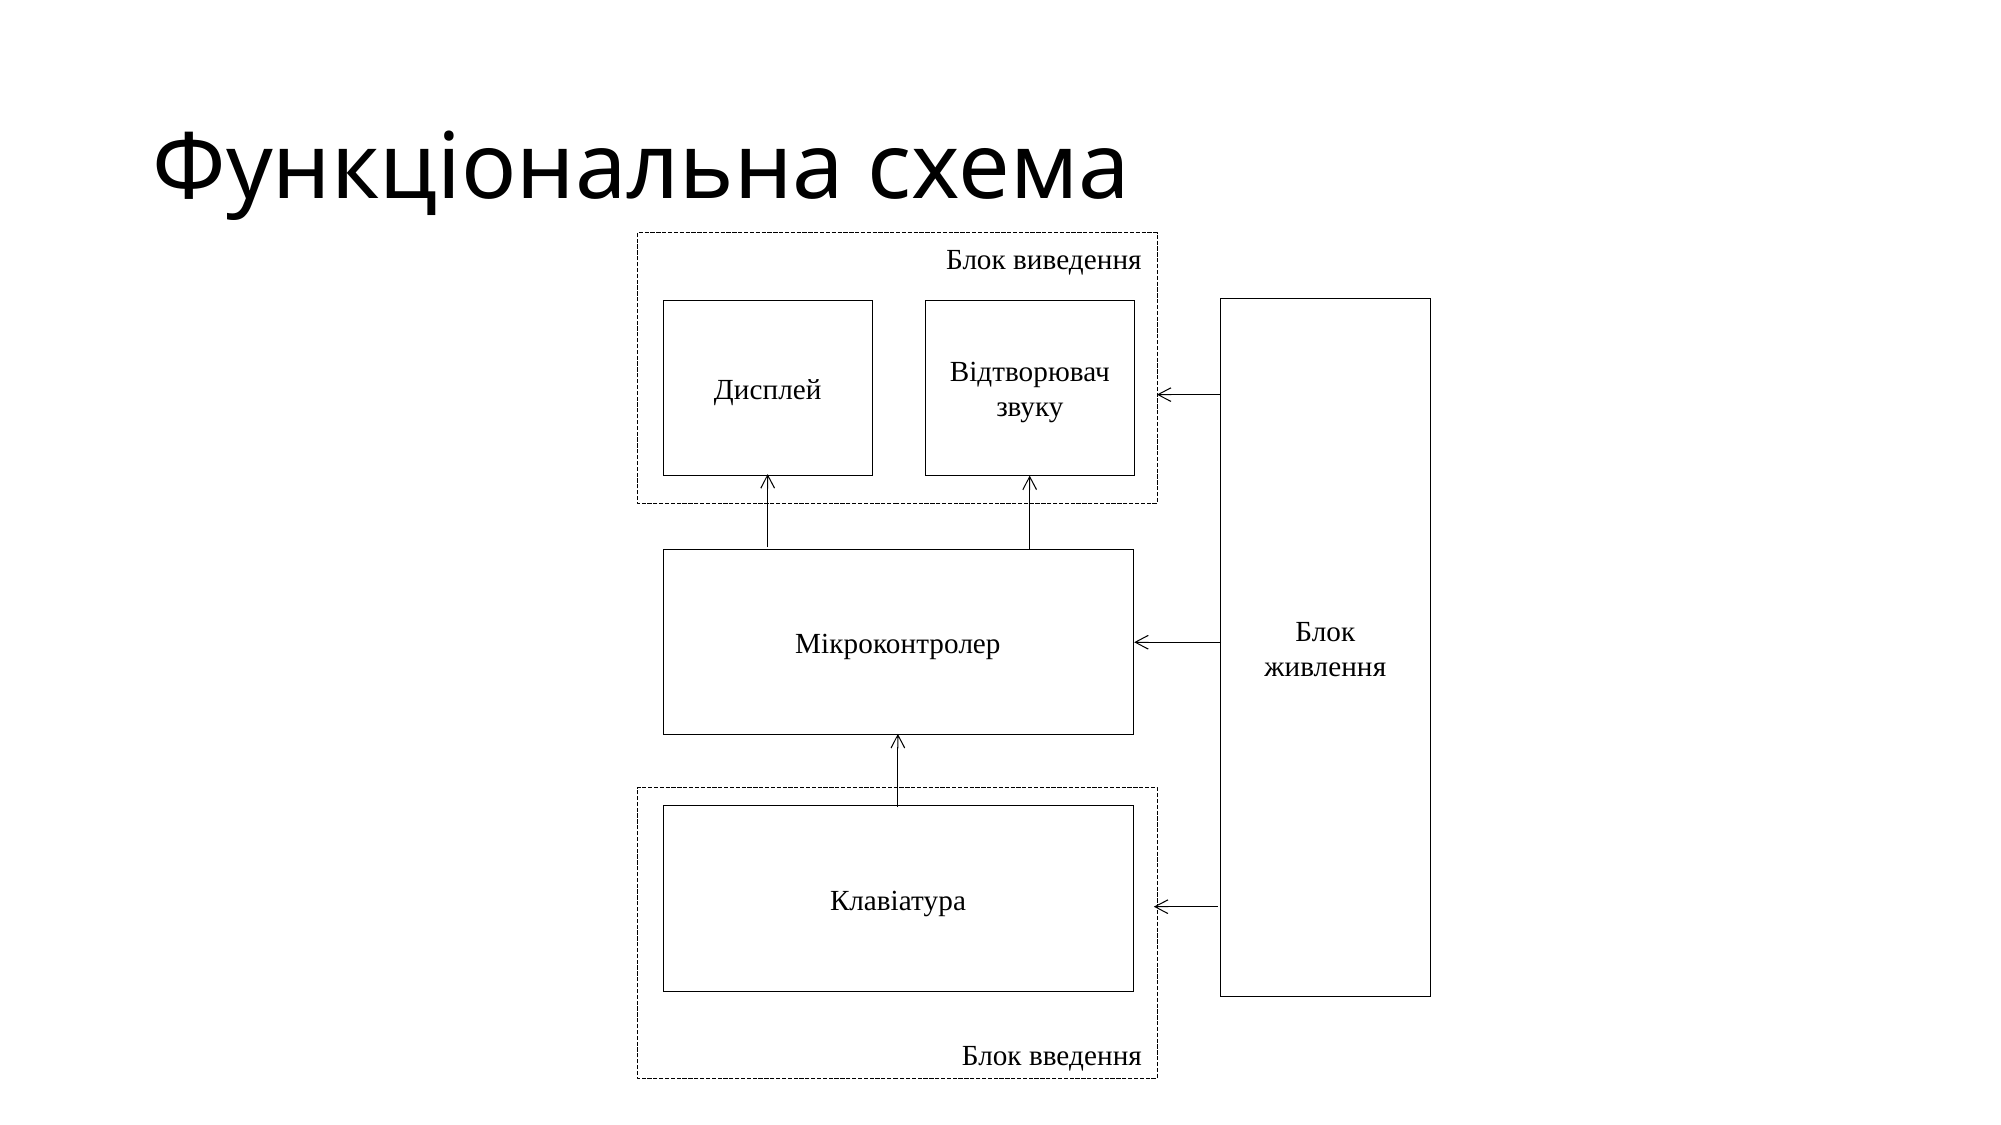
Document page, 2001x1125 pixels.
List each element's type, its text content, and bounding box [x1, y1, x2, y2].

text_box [637, 232, 1431, 1079]
title Функціональна схема [137, 59, 1863, 278]
